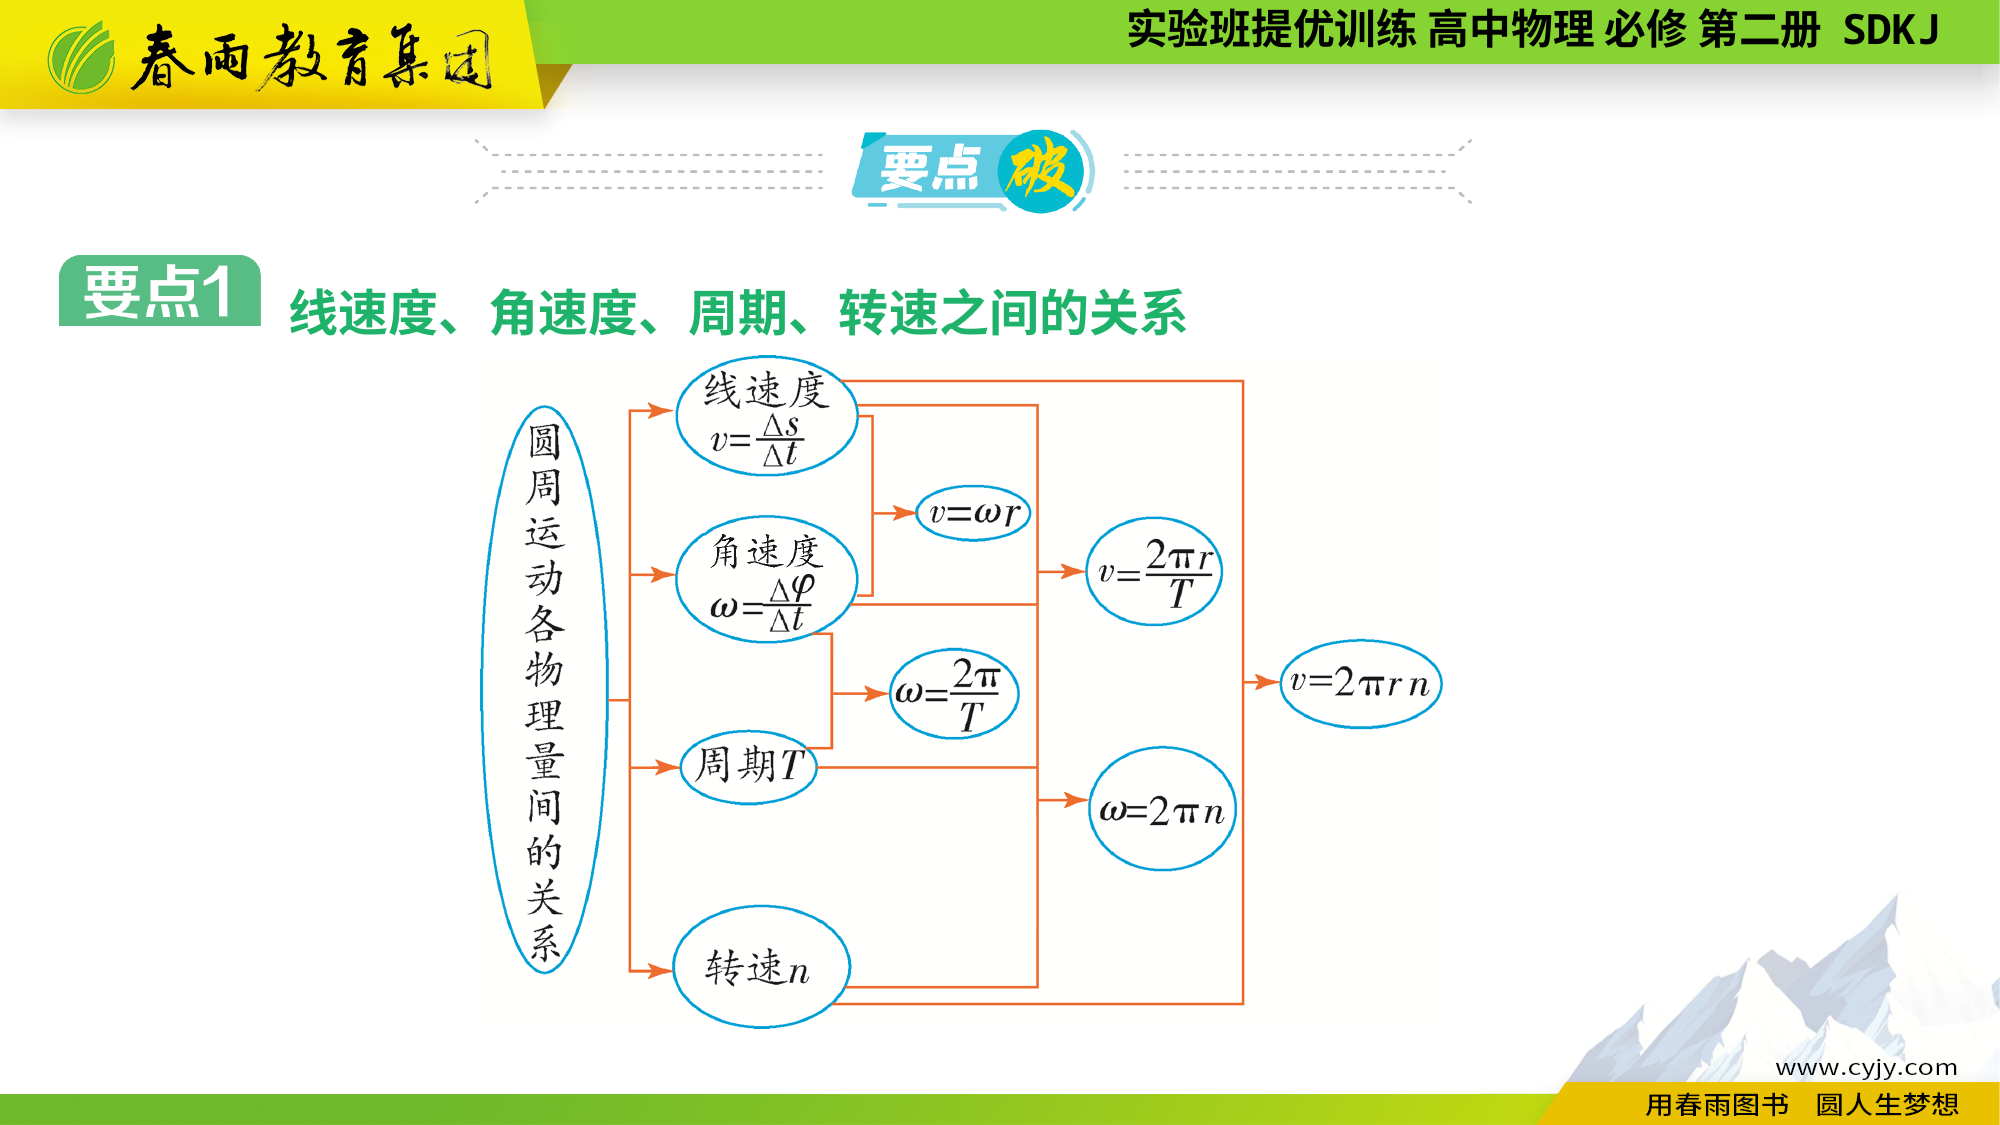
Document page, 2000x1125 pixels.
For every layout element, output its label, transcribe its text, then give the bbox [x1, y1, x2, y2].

list 线速度、角速度、周期、转速之间的关系 [59, 243, 1944, 339]
picture [0, 0, 2000, 1125]
